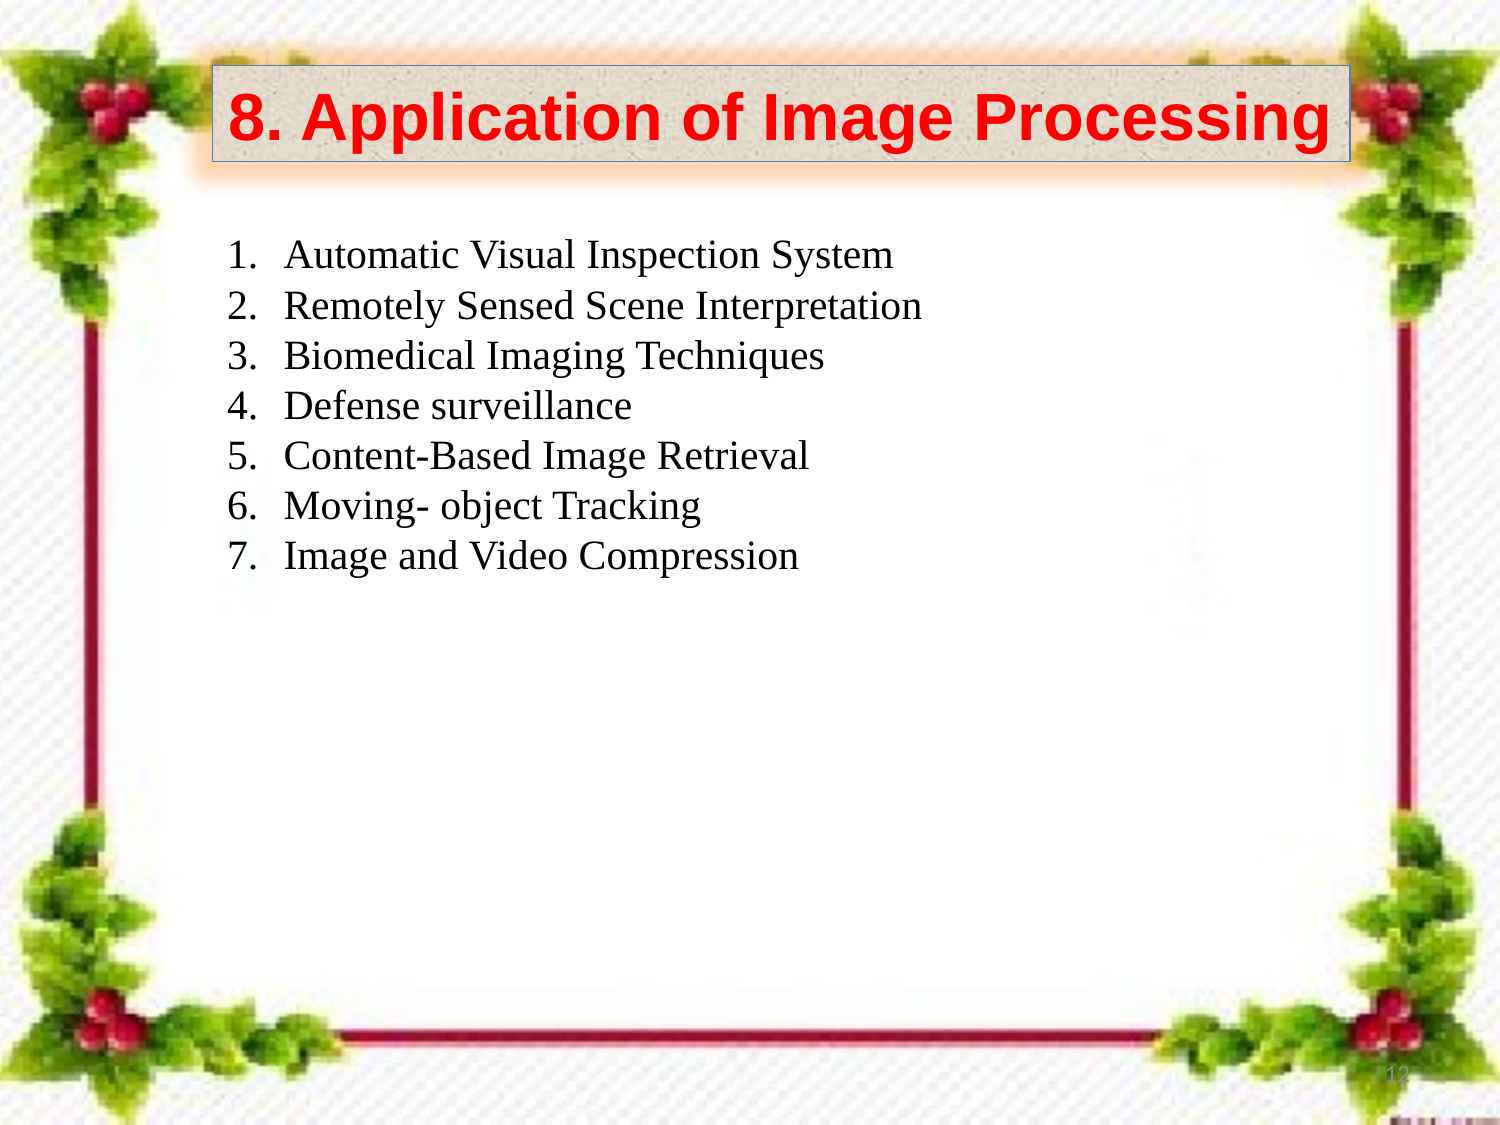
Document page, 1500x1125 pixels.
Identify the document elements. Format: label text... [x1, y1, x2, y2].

text_box 8. Application of Image Processing [212, 65, 1351, 162]
picture [0, 0, 1500, 1125]
slide_number 12 [1074, 1042, 1425, 1103]
text_box Automatic Visual Inspection System Remotely Sensed Scene Interpretation Biomedical Imaging Techniques Defense surveillance Content-Based Image Retrieval Moving- object Tracking Image and Video Compression [212, 174, 1350, 585]
